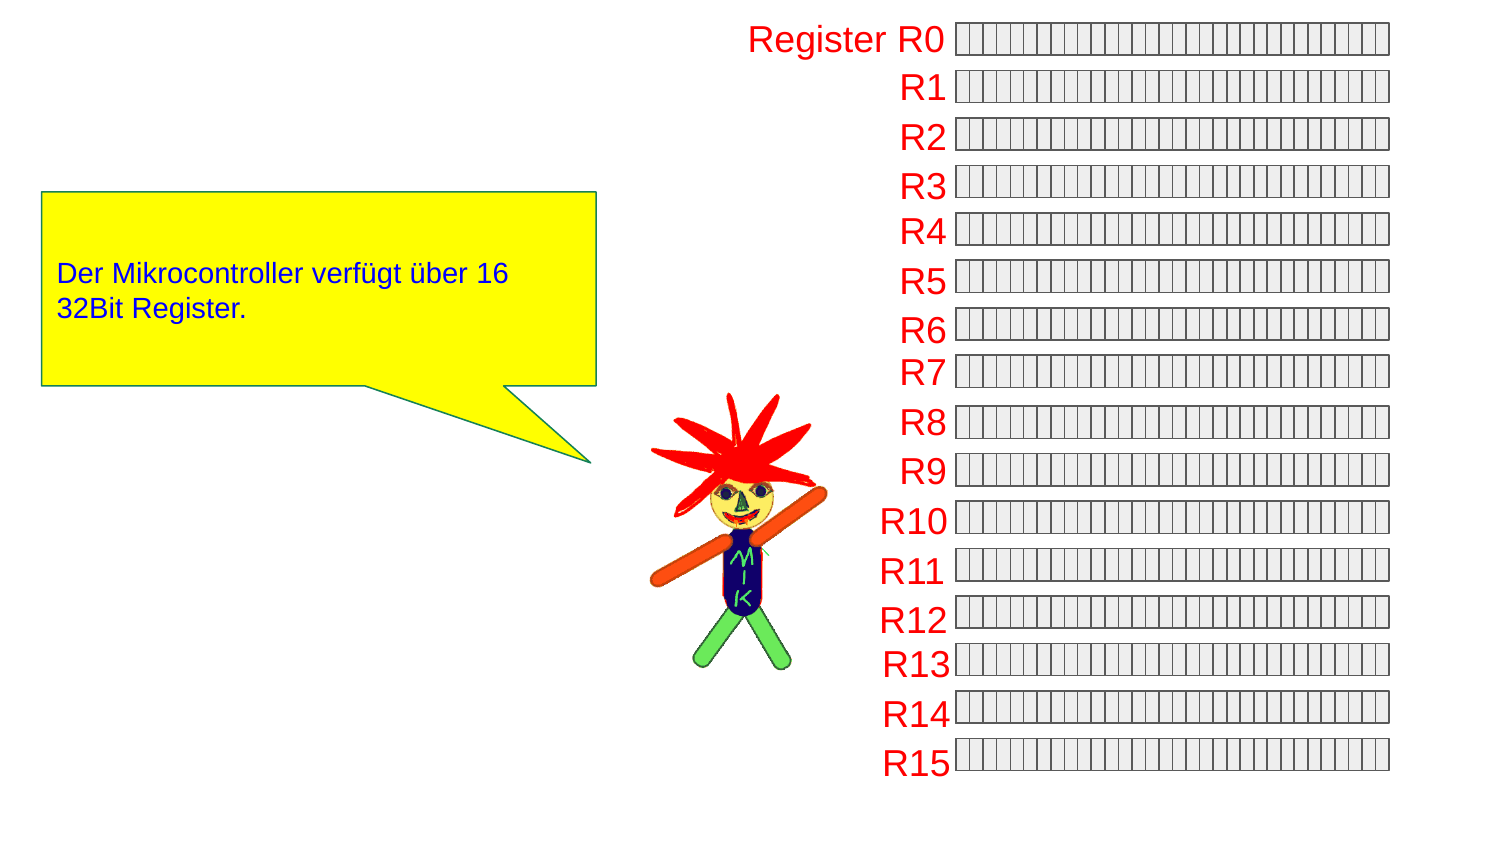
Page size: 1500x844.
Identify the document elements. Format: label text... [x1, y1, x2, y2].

text_box R12 [853, 580, 950, 626]
text_box R10 [853, 482, 950, 532]
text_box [955, 405, 1390, 771]
text_box R7 [873, 333, 950, 383]
text_box R11 [853, 532, 950, 580]
text_box Register R0 [732, 0, 1045, 97]
text_box Der Mikrocontroller verfügt über 16 32Bit Register. [41, 191, 597, 463]
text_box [955, 22, 1390, 388]
text_box R6 [873, 290, 950, 333]
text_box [873, 47, 977, 244]
picture [631, 384, 839, 677]
text_box R8 [873, 383, 977, 431]
text_box R5 [873, 250, 950, 290]
text_box R9 [873, 431, 950, 482]
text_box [856, 624, 977, 821]
